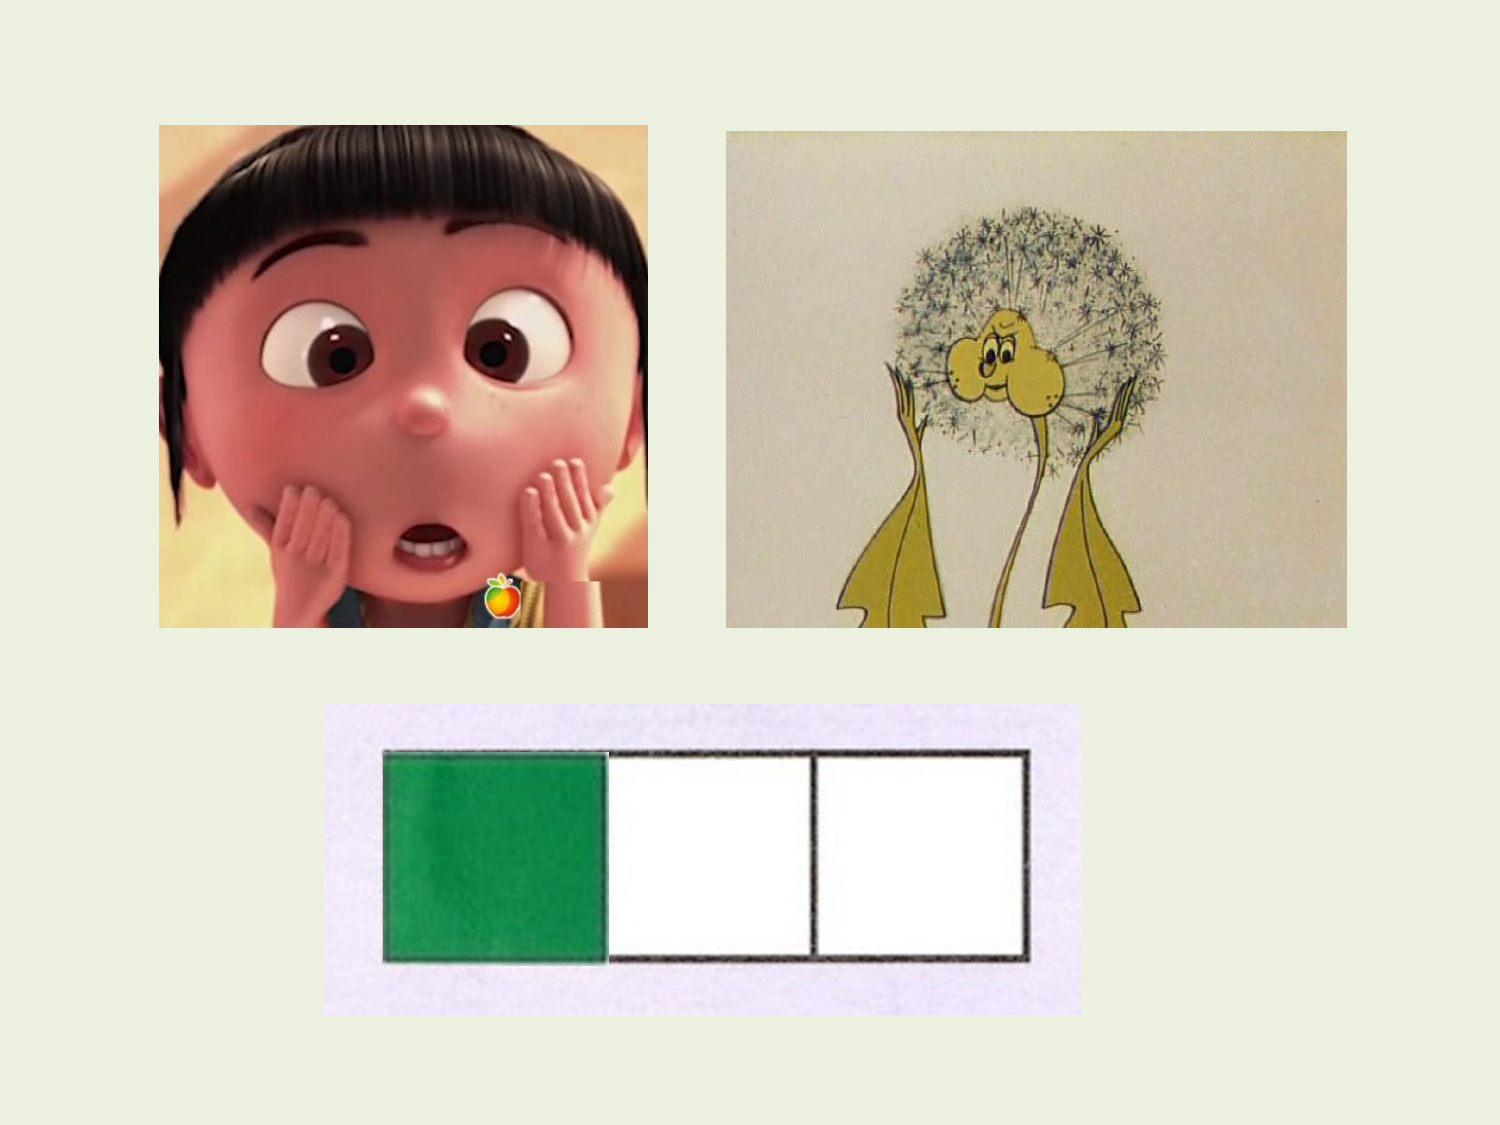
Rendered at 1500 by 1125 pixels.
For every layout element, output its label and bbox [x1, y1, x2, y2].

picture [324, 703, 1082, 1015]
picture [726, 131, 1347, 628]
picture [159, 125, 649, 628]
